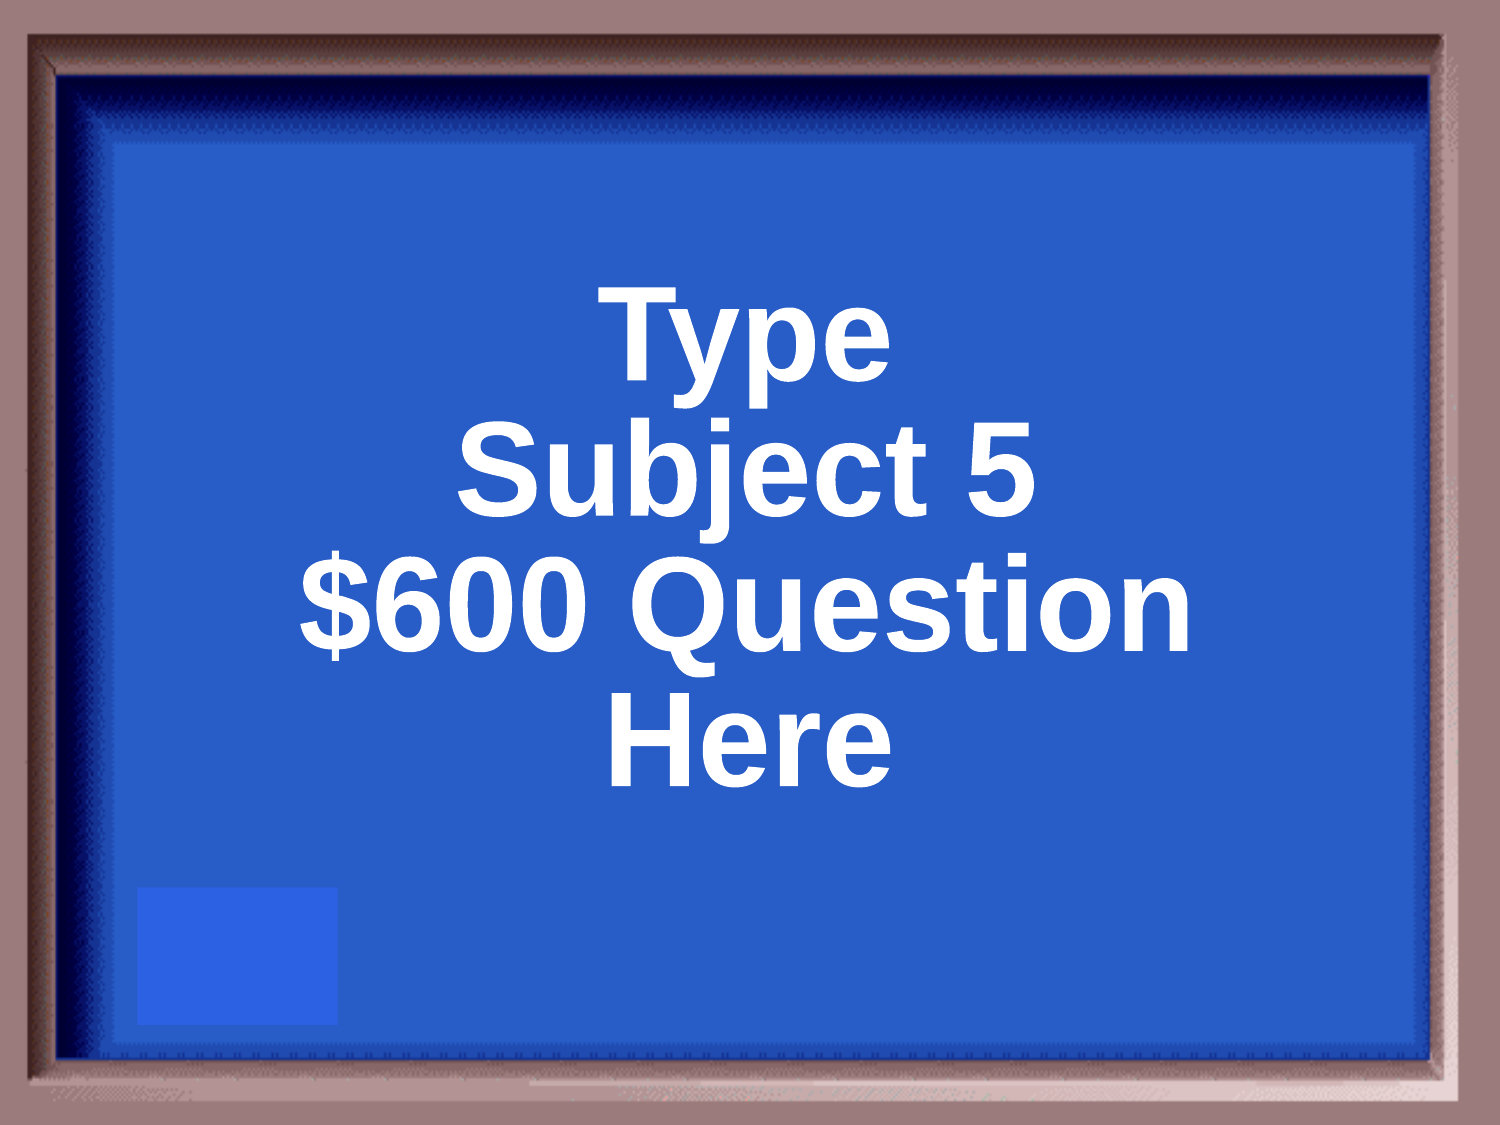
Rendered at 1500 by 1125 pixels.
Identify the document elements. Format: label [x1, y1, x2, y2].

text_box [137, 887, 338, 1025]
picture [0, 0, 1500, 1125]
